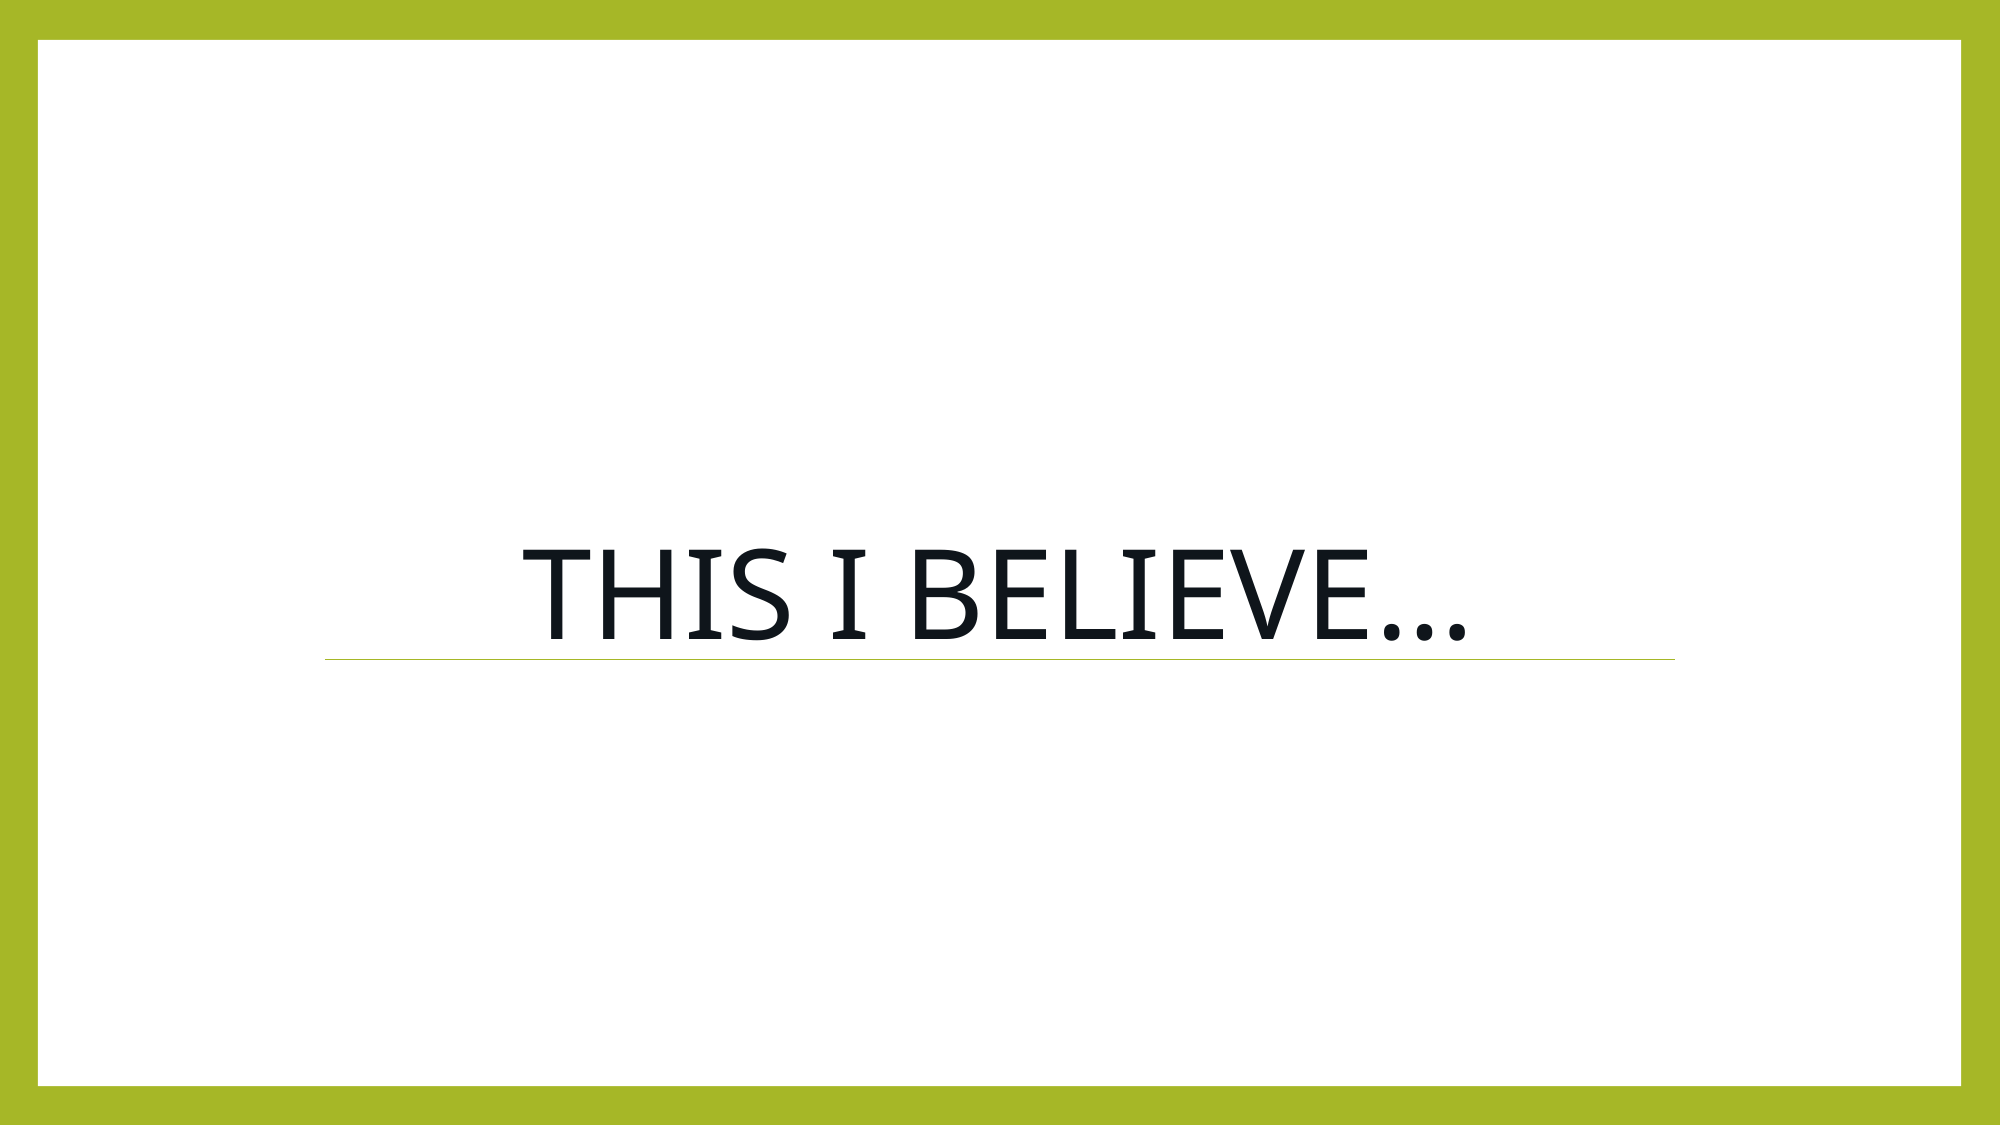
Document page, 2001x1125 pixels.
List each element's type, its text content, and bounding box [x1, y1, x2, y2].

title This I Believe… [181, 192, 1817, 673]
